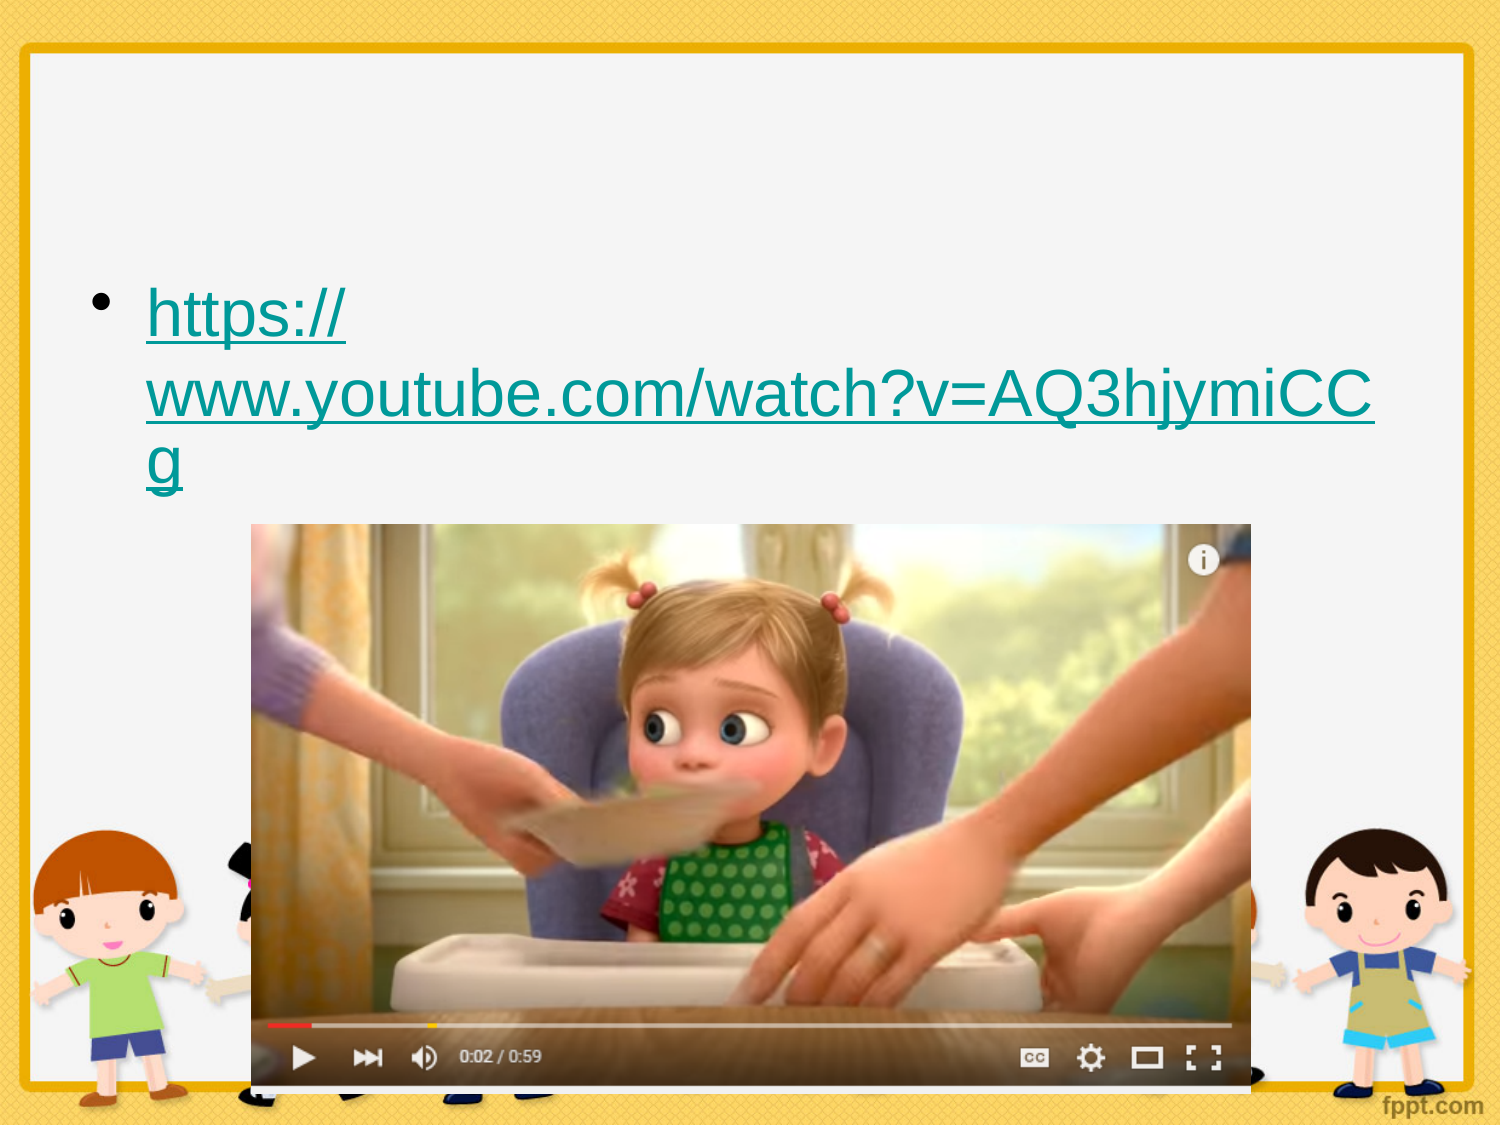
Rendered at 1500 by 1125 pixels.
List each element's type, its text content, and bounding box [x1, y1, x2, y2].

list https://www.youtube.com/watch?v=AQ3hjymiCCg [75, 262, 1425, 1005]
picture [0, 0, 1500, 1125]
